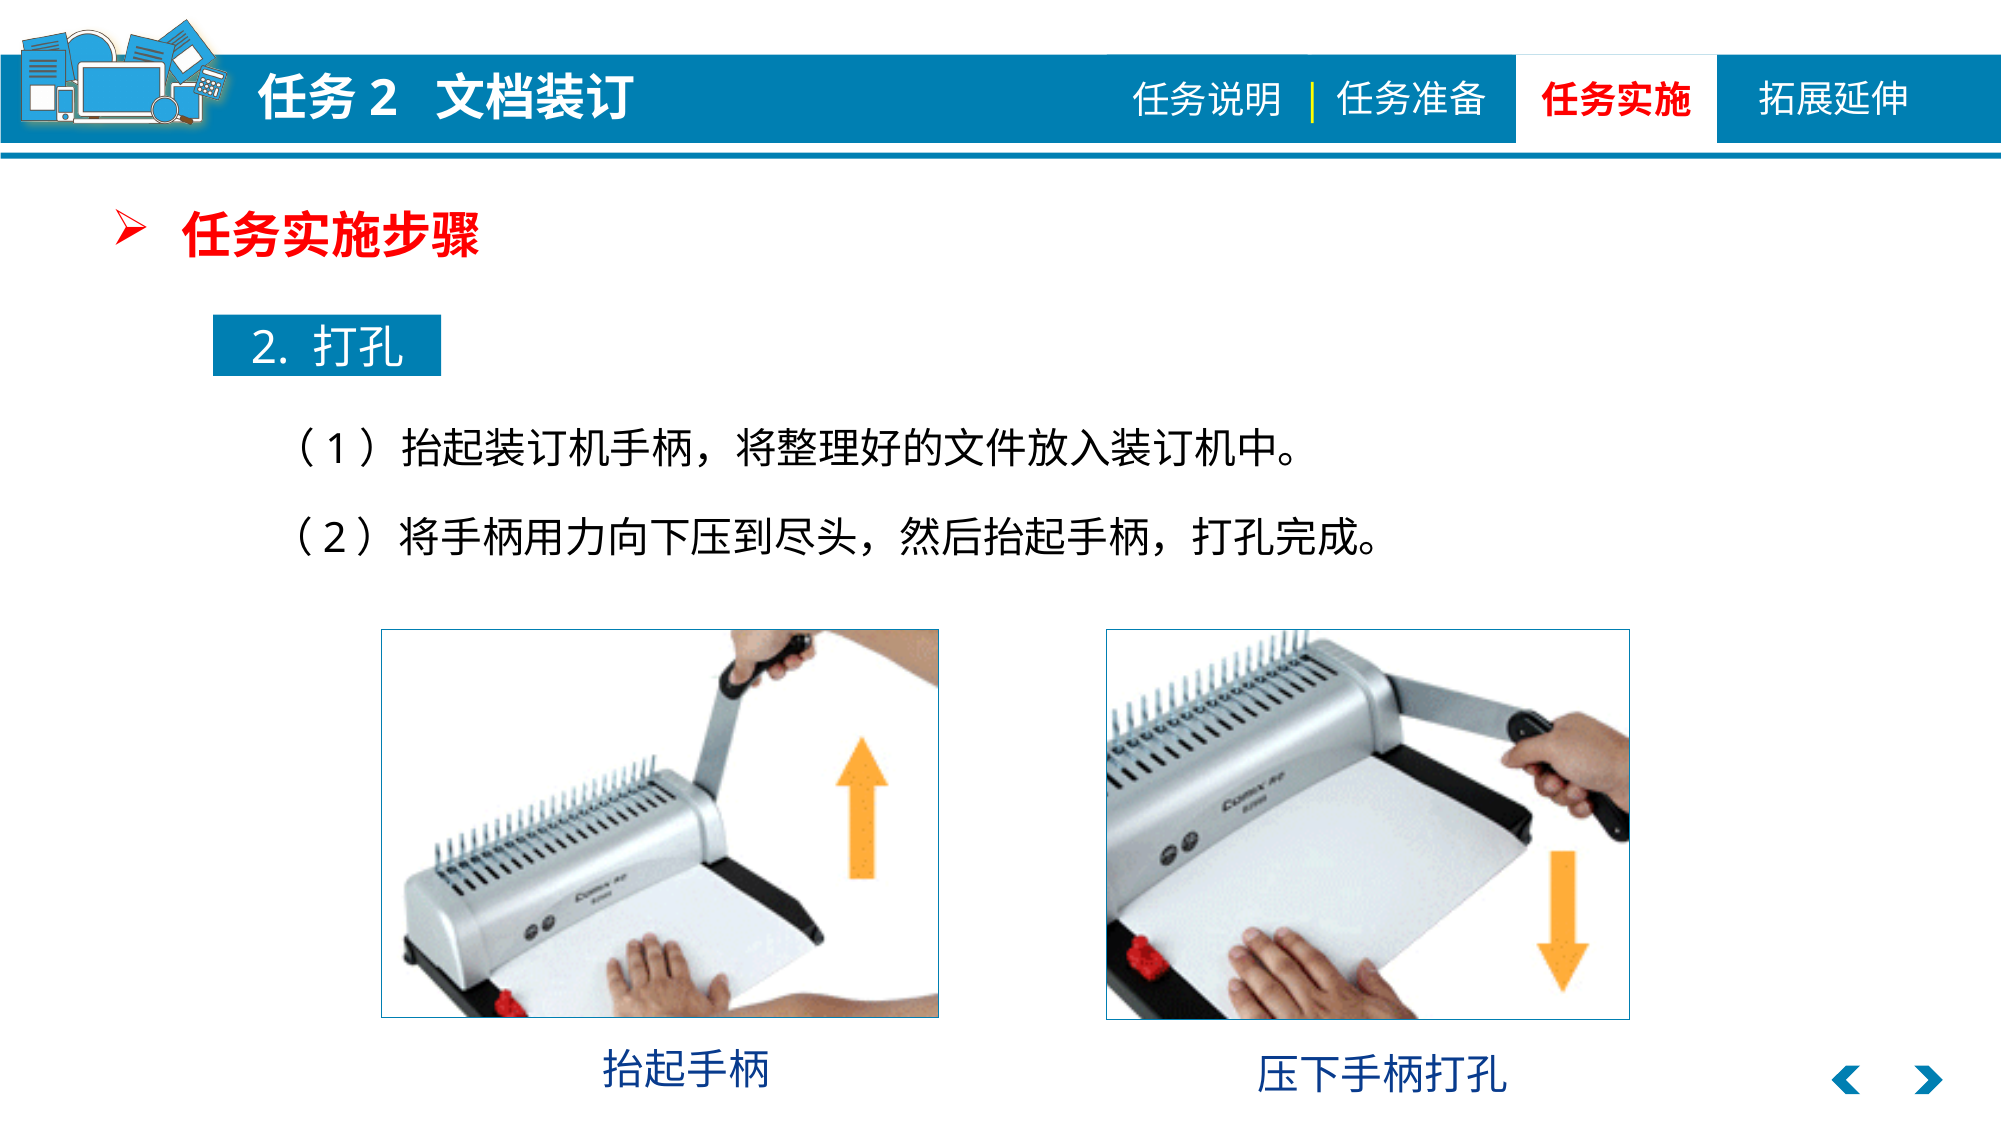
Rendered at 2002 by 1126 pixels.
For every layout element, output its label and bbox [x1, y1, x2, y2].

text_box [175, 314, 1492, 481]
picture [1108, 631, 1628, 1018]
picture [383, 631, 937, 1016]
text_box [0, 0, 2001, 1110]
text_box [587, 1035, 1555, 1107]
